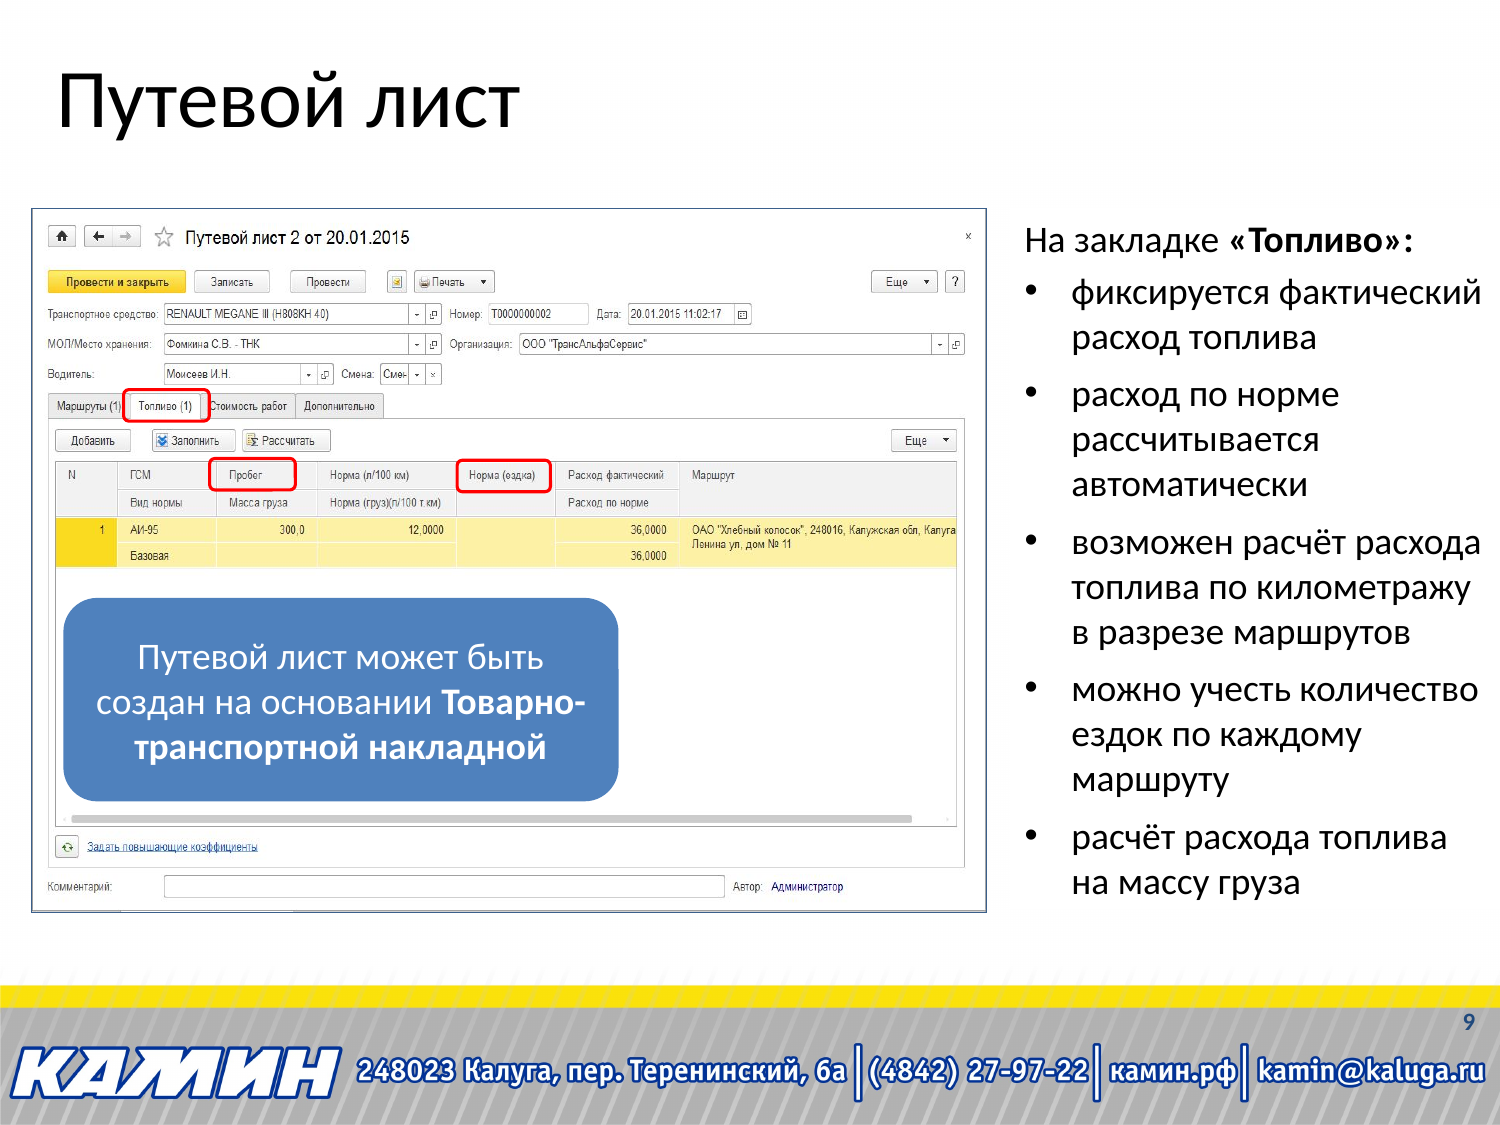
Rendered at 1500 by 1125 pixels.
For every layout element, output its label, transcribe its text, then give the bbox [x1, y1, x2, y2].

slide_number 9 [1140, 990, 1491, 1051]
title Путевой лист [41, 0, 1392, 188]
picture [0, 0, 1500, 1125]
text_box На закладке «Топливо»: фиксируется фактический расход топлива расход по норме рассчитывается автоматически возможен расчёт расхода топлива по километражу в разрезе маршрутов можно учесть количество ездок по каждому маршруту расчёт расхода топлива на массу груза [1009, 208, 1500, 910]
